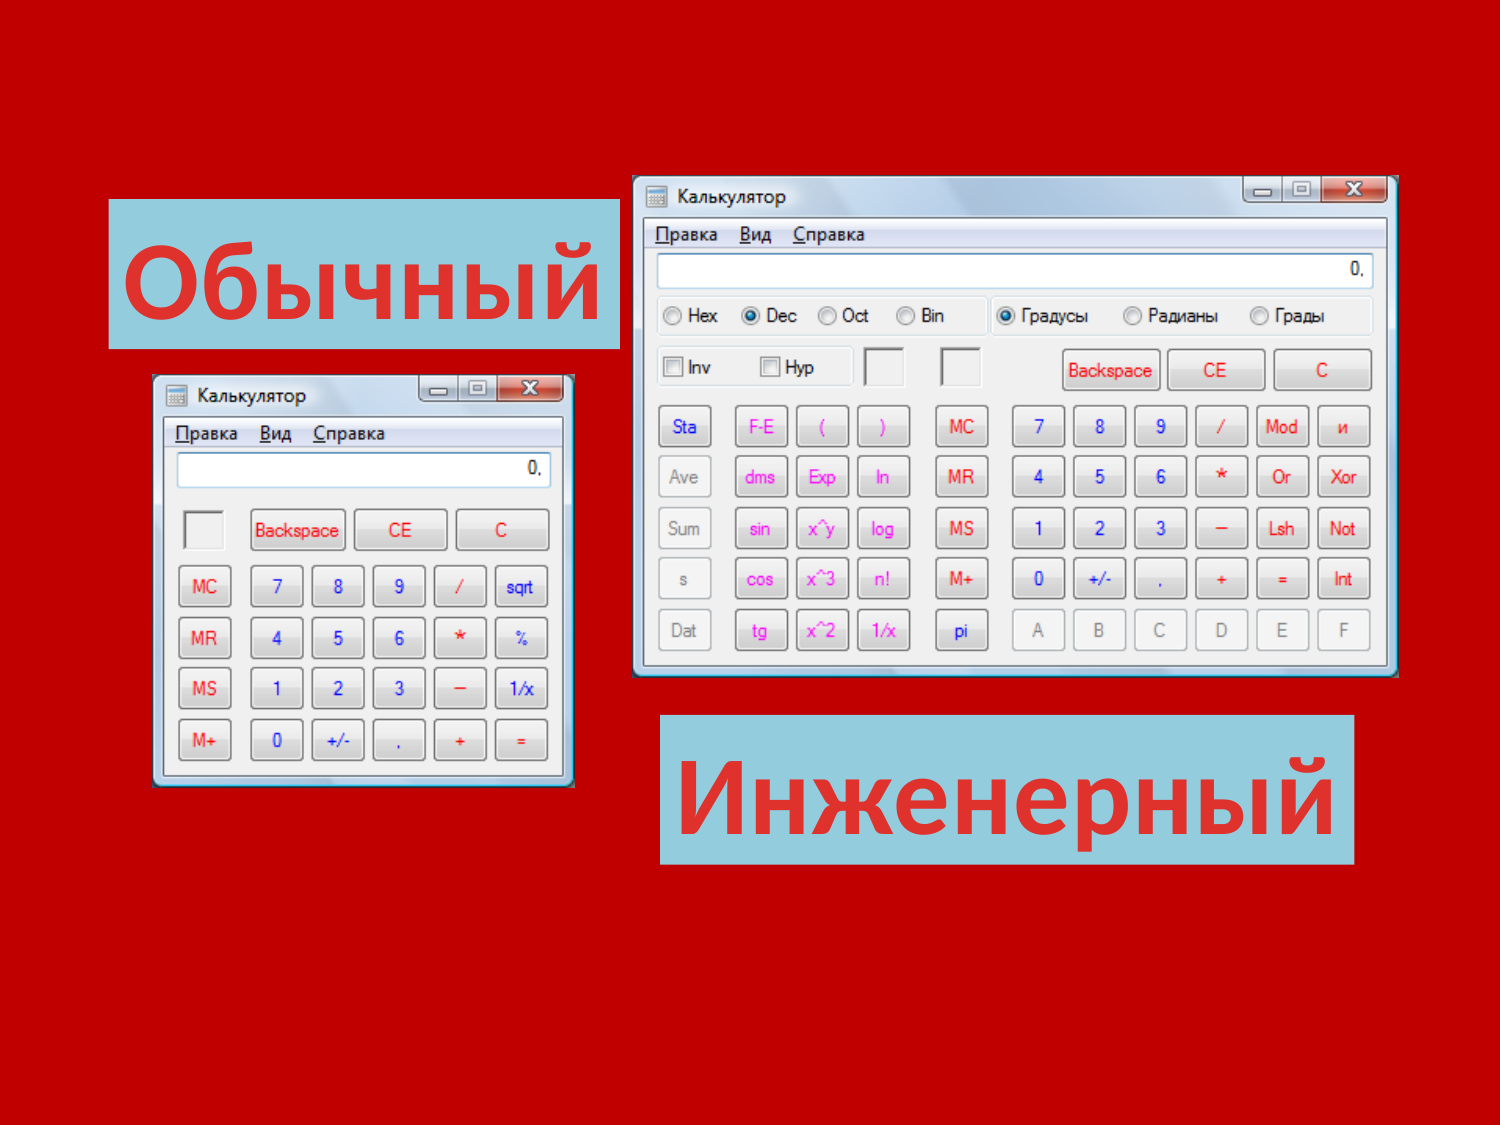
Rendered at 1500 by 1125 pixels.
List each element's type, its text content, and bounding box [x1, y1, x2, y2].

picture [632, 175, 1399, 678]
text_box Инженерный [660, 714, 1355, 865]
picture [152, 374, 575, 788]
text_box Обычный [108, 199, 620, 350]
